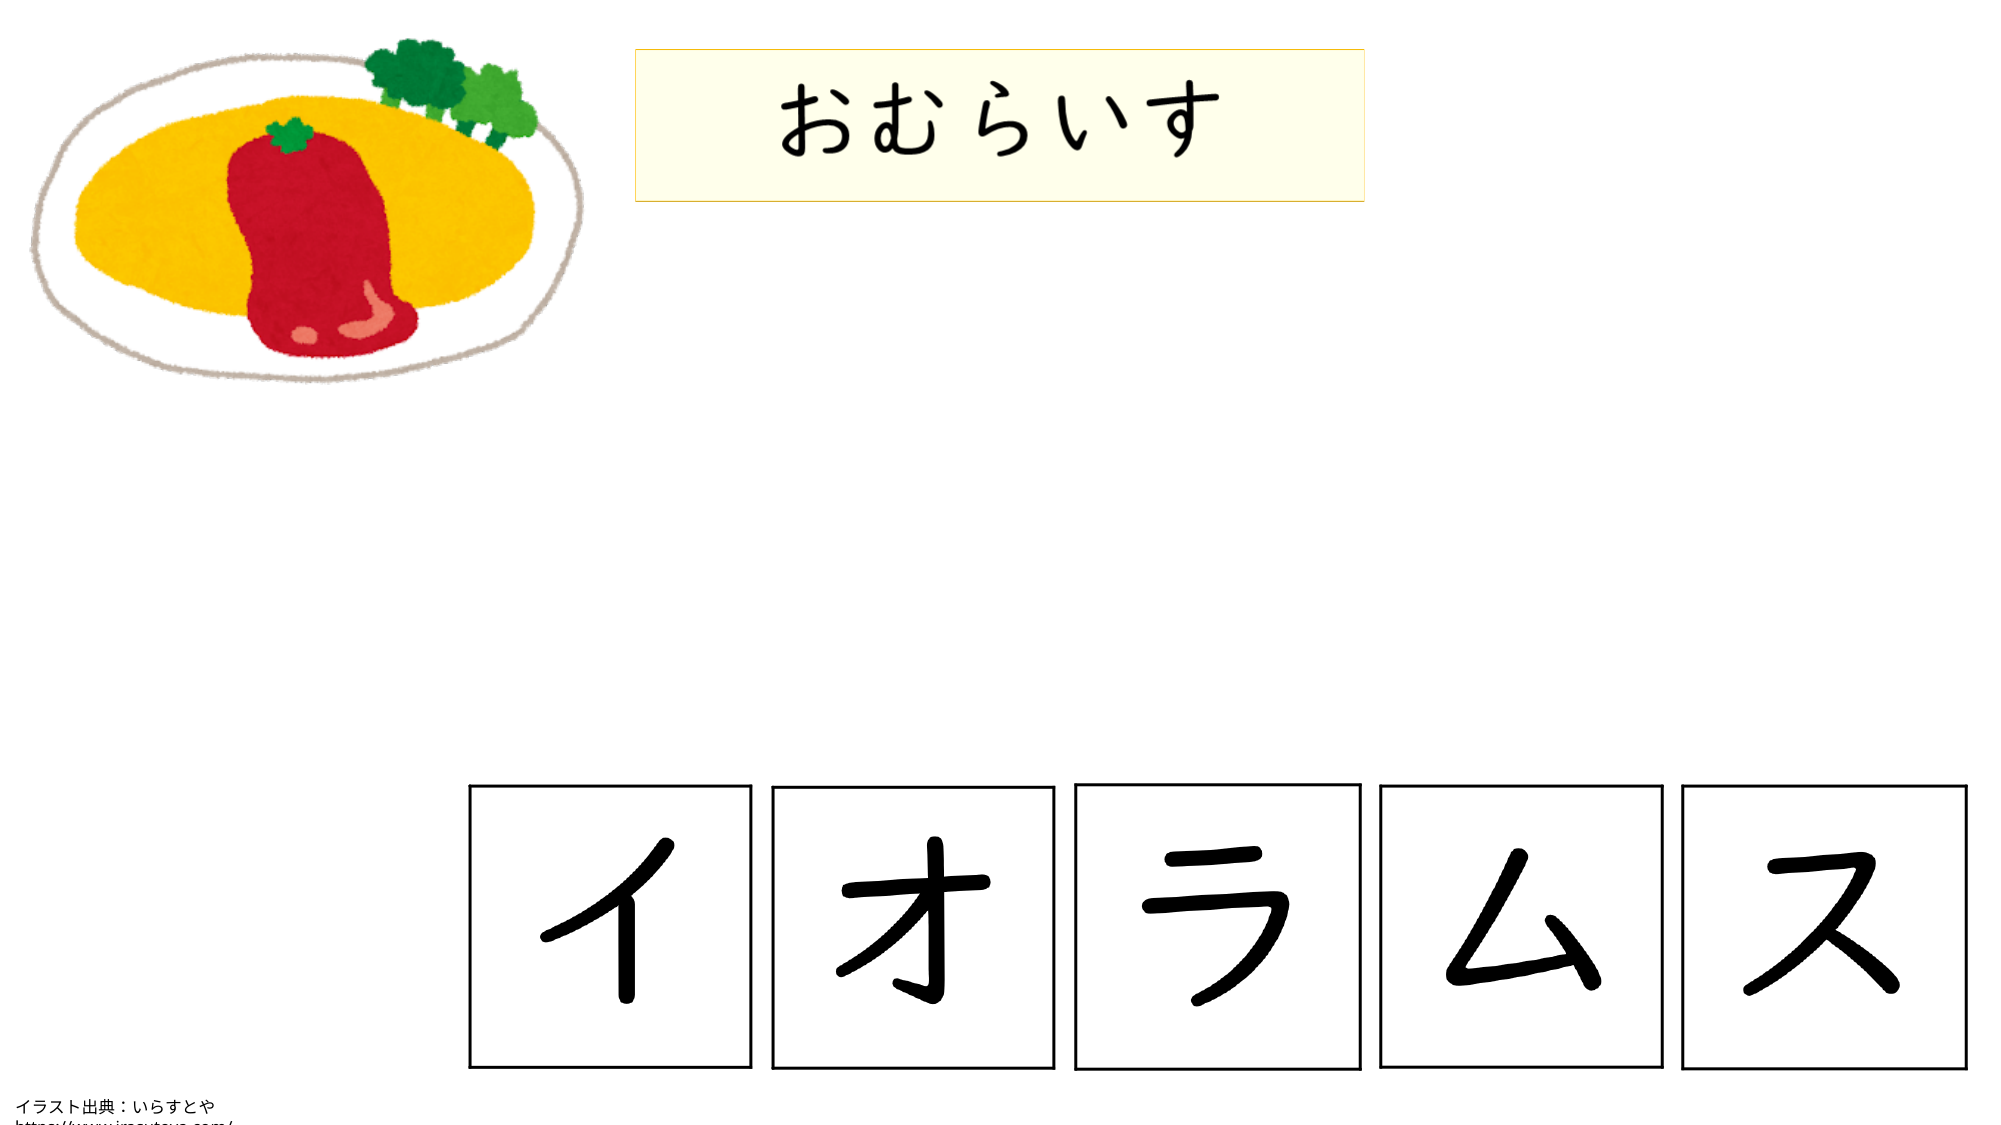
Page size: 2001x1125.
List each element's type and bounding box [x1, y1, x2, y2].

picture [464, 780, 756, 1072]
picture [1071, 780, 1364, 1073]
picture [768, 781, 1059, 1071]
picture [1376, 779, 1666, 1070]
picture [1678, 780, 1970, 1071]
list [8, 21, 597, 390]
picture [635, 42, 1365, 211]
